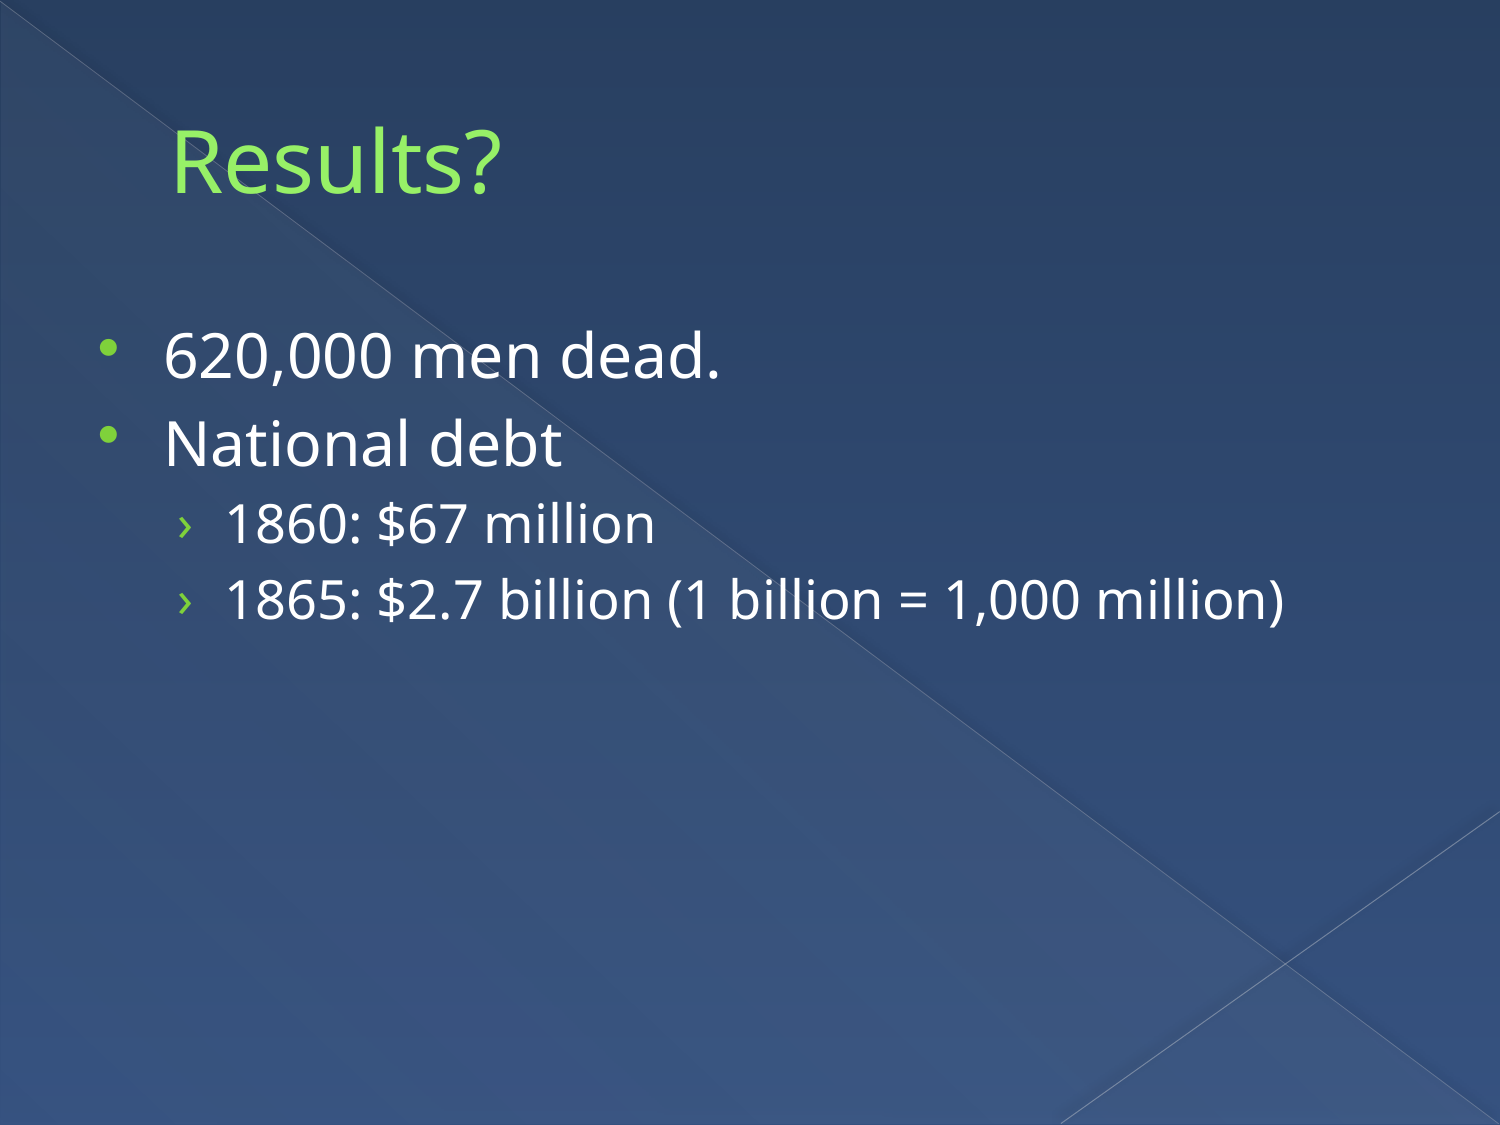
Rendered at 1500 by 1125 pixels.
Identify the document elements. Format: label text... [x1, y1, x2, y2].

list 620,000 men dead. National debt 1860: $67 million 1865: $2.7 billion (1 billion = 1,000 million) [75, 308, 1425, 1059]
title Results? [75, 43, 1425, 274]
